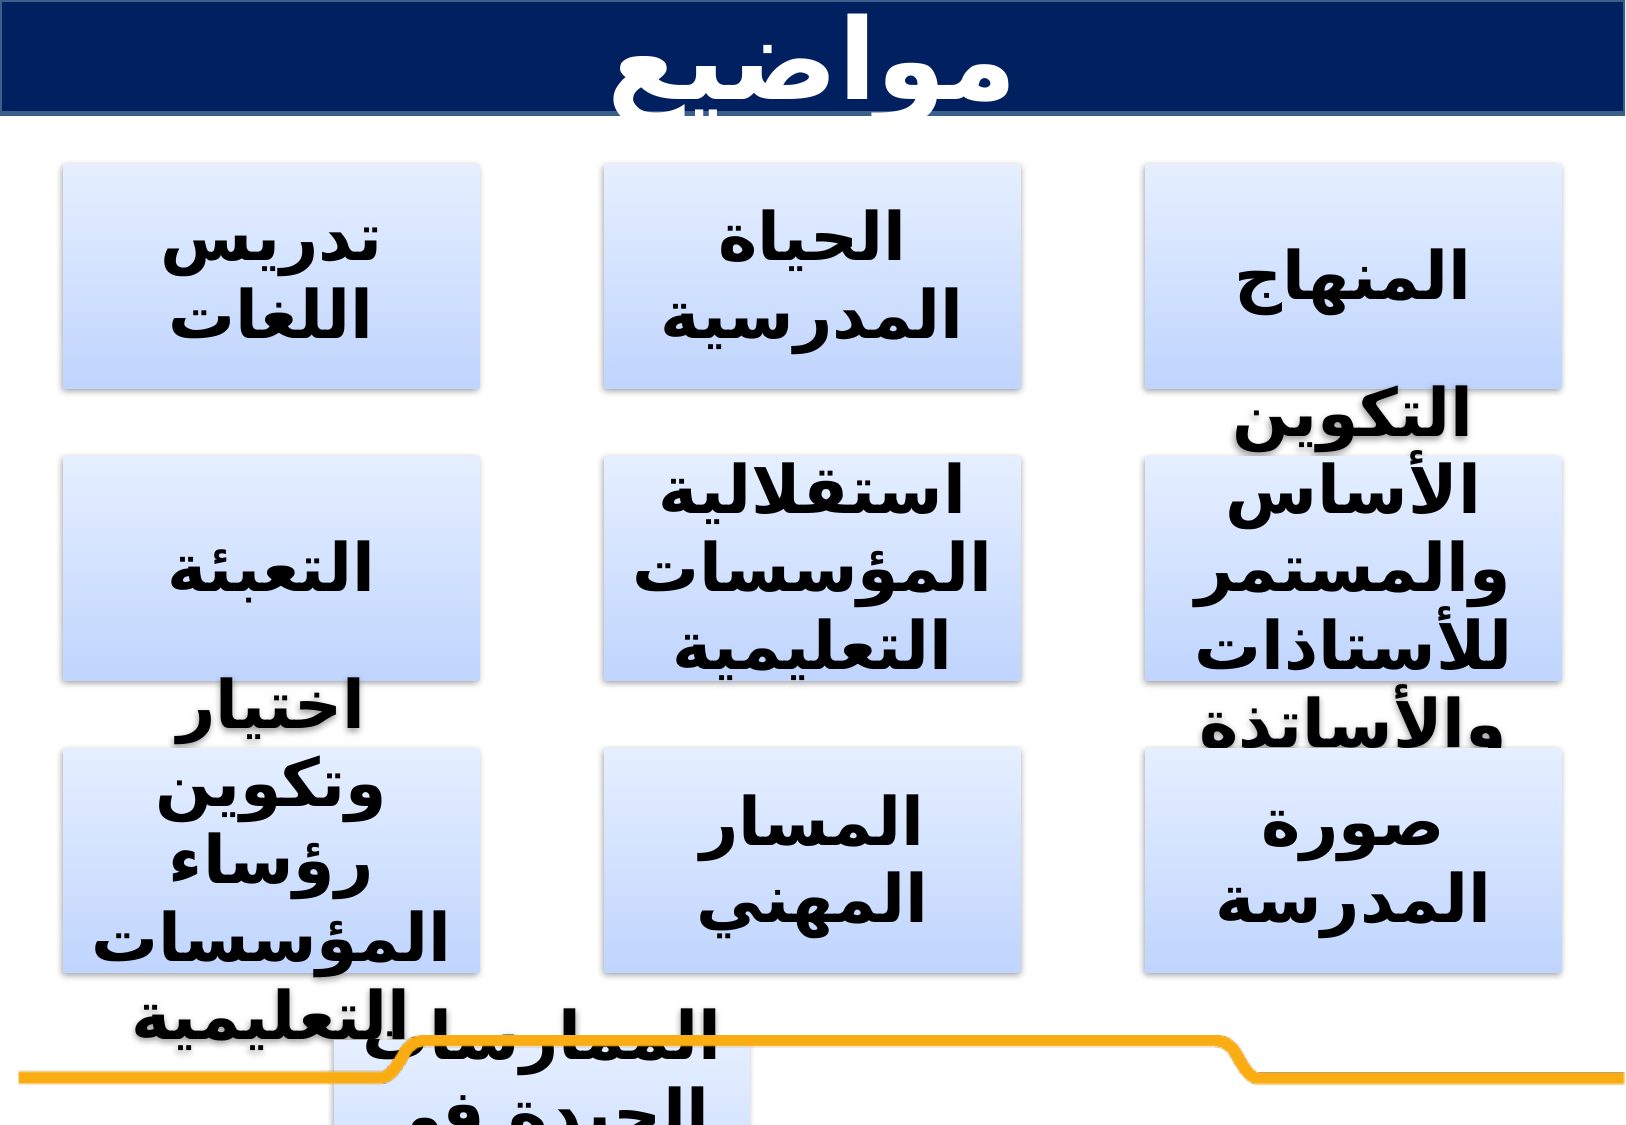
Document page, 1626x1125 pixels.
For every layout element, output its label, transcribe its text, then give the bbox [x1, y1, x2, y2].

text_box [63, 163, 1562, 1008]
text_box مواضيع اللقاءات التشاورية [418, 0, 1206, 162]
picture [18, 1035, 1625, 1085]
